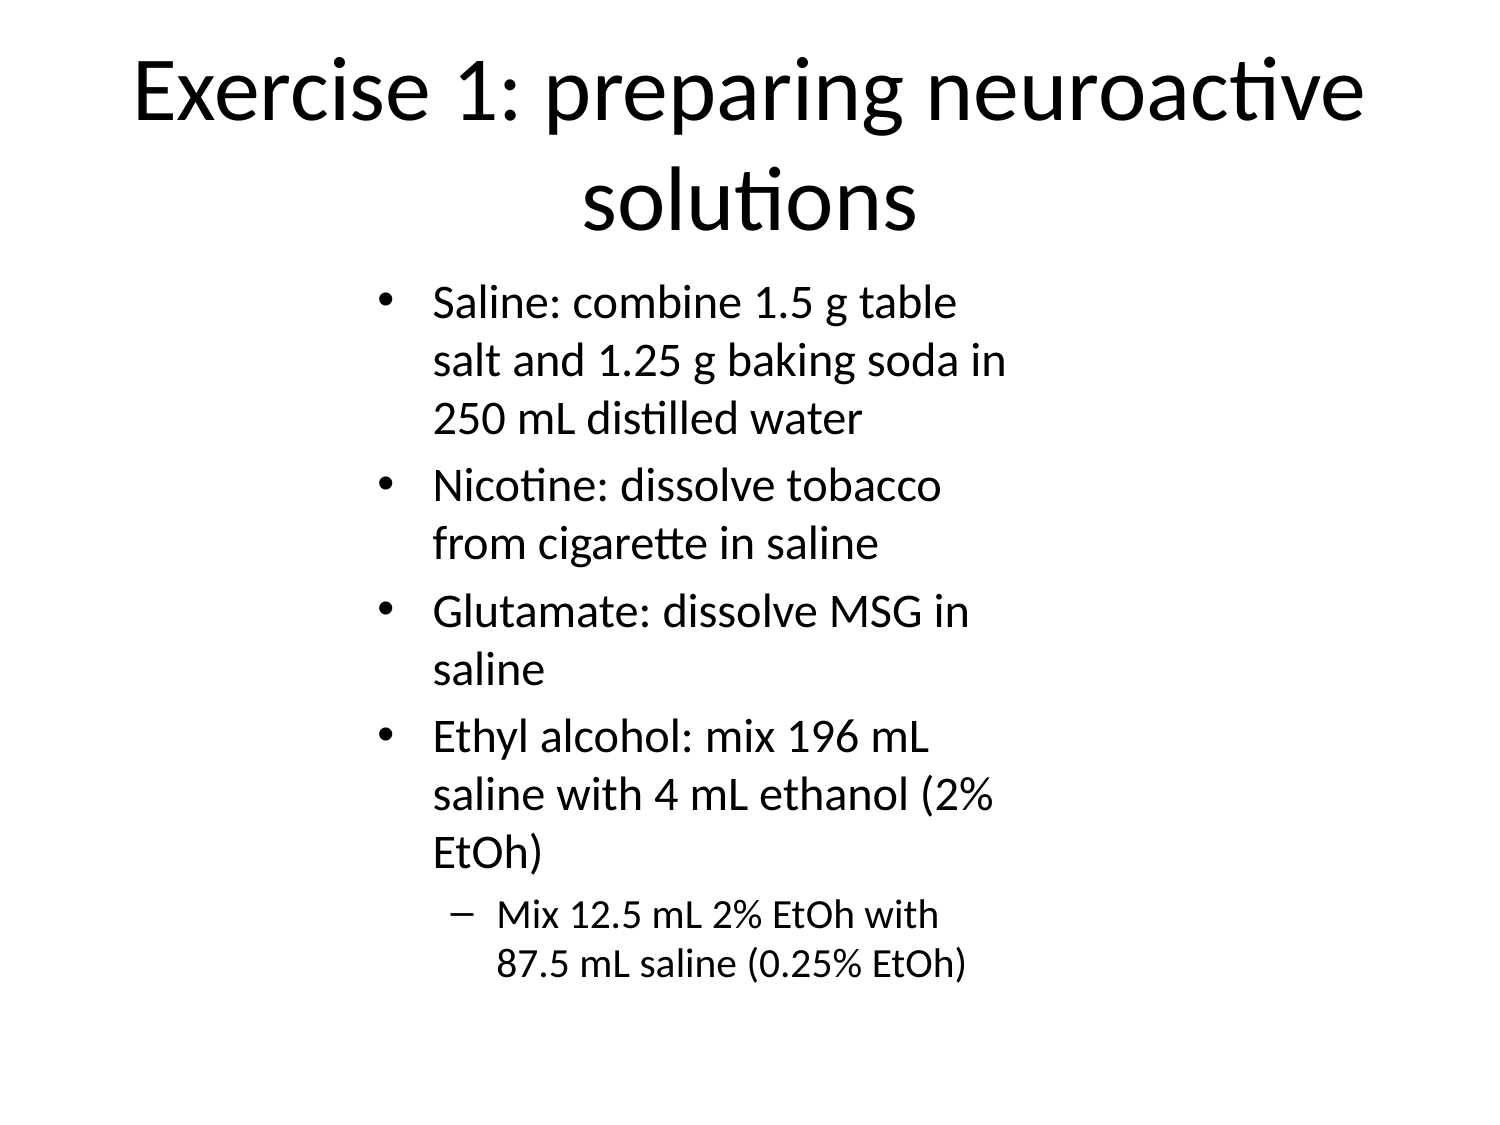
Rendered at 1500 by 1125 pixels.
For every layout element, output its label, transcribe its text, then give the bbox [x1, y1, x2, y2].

list Saline: combine 1.5 g table salt and 1.25 g baking soda in 250 mL distilled water Nicotine: dissolve tobacco from cigarette in saline Glutamate: dissolve MSG in saline Ethyl alcohol: mix 196 mL saline with 4 mL ethanol (2% EtOh) Mix 12.5 mL 2% EtOh with 87.5 mL saline (0.25% EtOh) [362, 262, 1025, 1005]
title Exercise 1: preparing neuroactive solutions [75, 45, 1425, 233]
